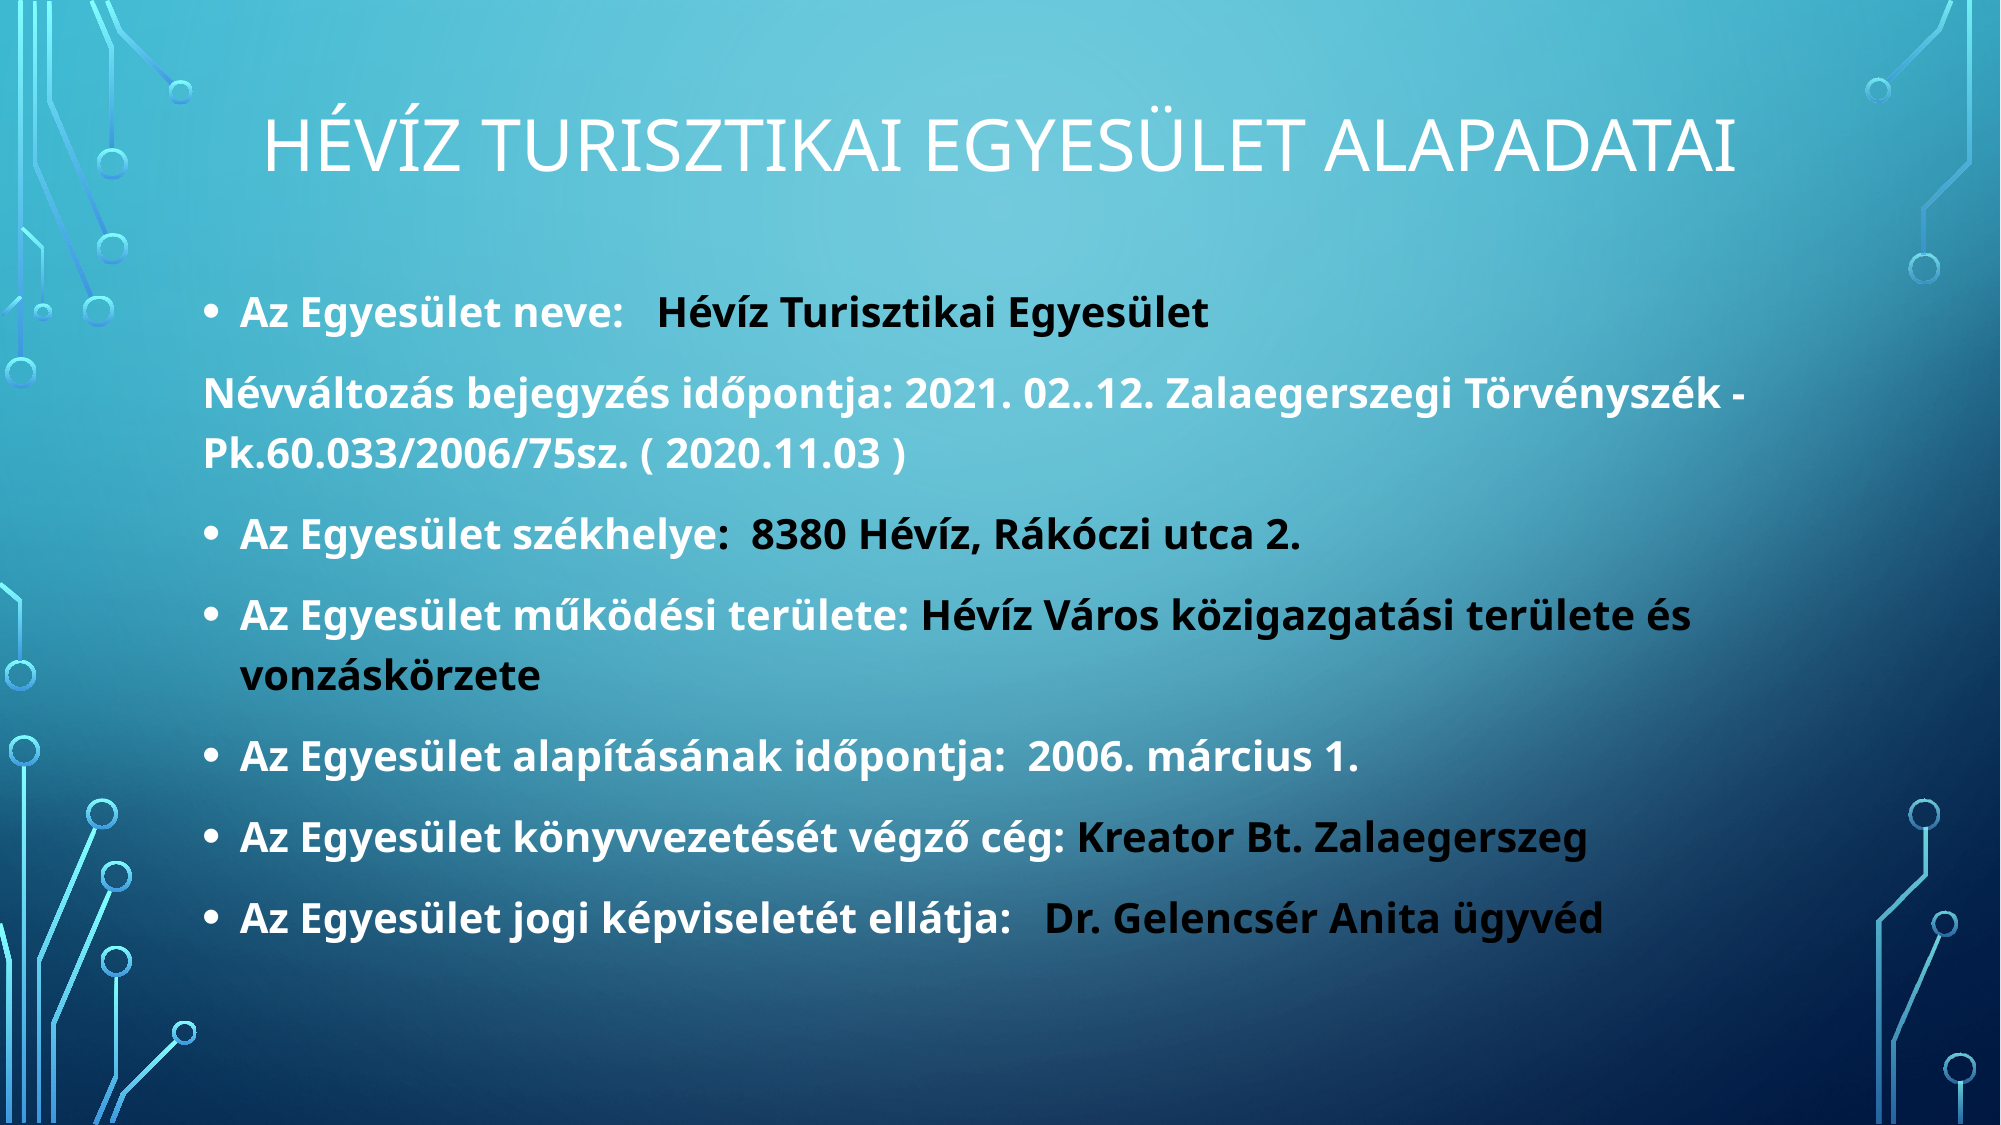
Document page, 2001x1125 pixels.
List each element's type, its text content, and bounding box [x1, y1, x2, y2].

title Hévíz Turisztikai Egyesület alapadatai [187, 101, 1813, 195]
list Az Egyesület neve: Hévíz Turisztikai Egyesület Névváltozás bejegyzés időpontja: 2021. 02..12. Zalaegerszegi Törvényszék -Pk.60.033/2006/75sz. ( 2020.11.03 ) Az Egyesület székhelye: 8380 Hévíz, Rákóczi utca 2. Az Egyesület működési területe: Hévíz Város közigazgatási területe és vonzáskörzete Az Egyesület alapításának időpontja: 2006. március 1. Az Egyesület könyvvezetését végző cég: Kreator Bt. Zalaegerszeg Az Egyesület jogi képviseletét ellátja: Dr. Gelencsér Anita ügyvéd [187, 268, 1813, 977]
